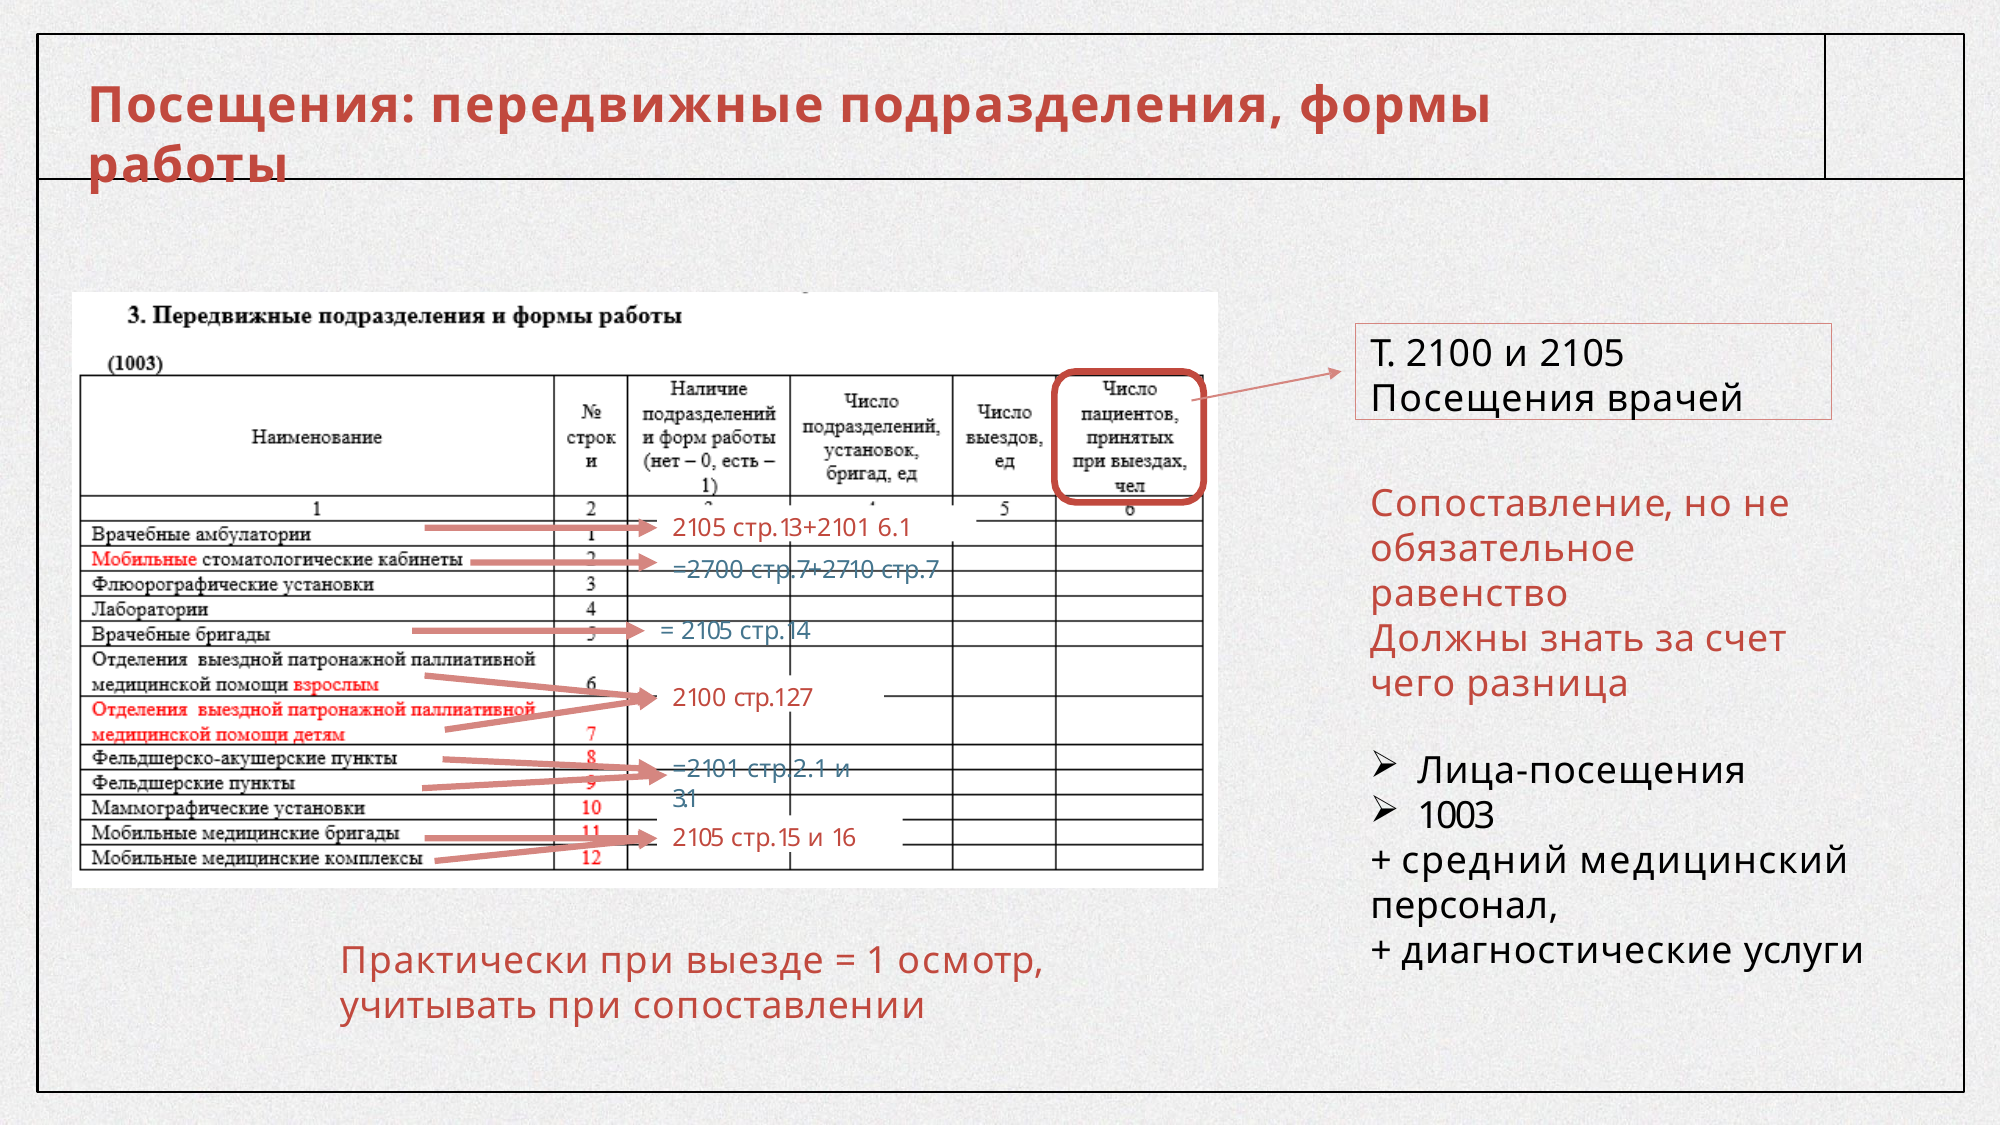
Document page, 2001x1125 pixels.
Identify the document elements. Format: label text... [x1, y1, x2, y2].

text_box Т. 2100 и 2105 Посещения врачей [1355, 323, 1832, 420]
text_box [37, 34, 1965, 1093]
text_box Лица-посещения 1003 + средний медицинский персонал, + диагностические услуги [1368, 743, 1894, 971]
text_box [71, 292, 1342, 889]
picture [0, 0, 2000, 1125]
text_box Практически при выезде = 1 осмотр, учитывать при сопоставлении [337, 933, 1065, 1026]
text_box Сопоставление, но не обязательное равенство Должны знать за счет чего разница [1368, 476, 1809, 704]
title Посещения: передвижные подразделения, формы работы [85, 70, 1703, 261]
